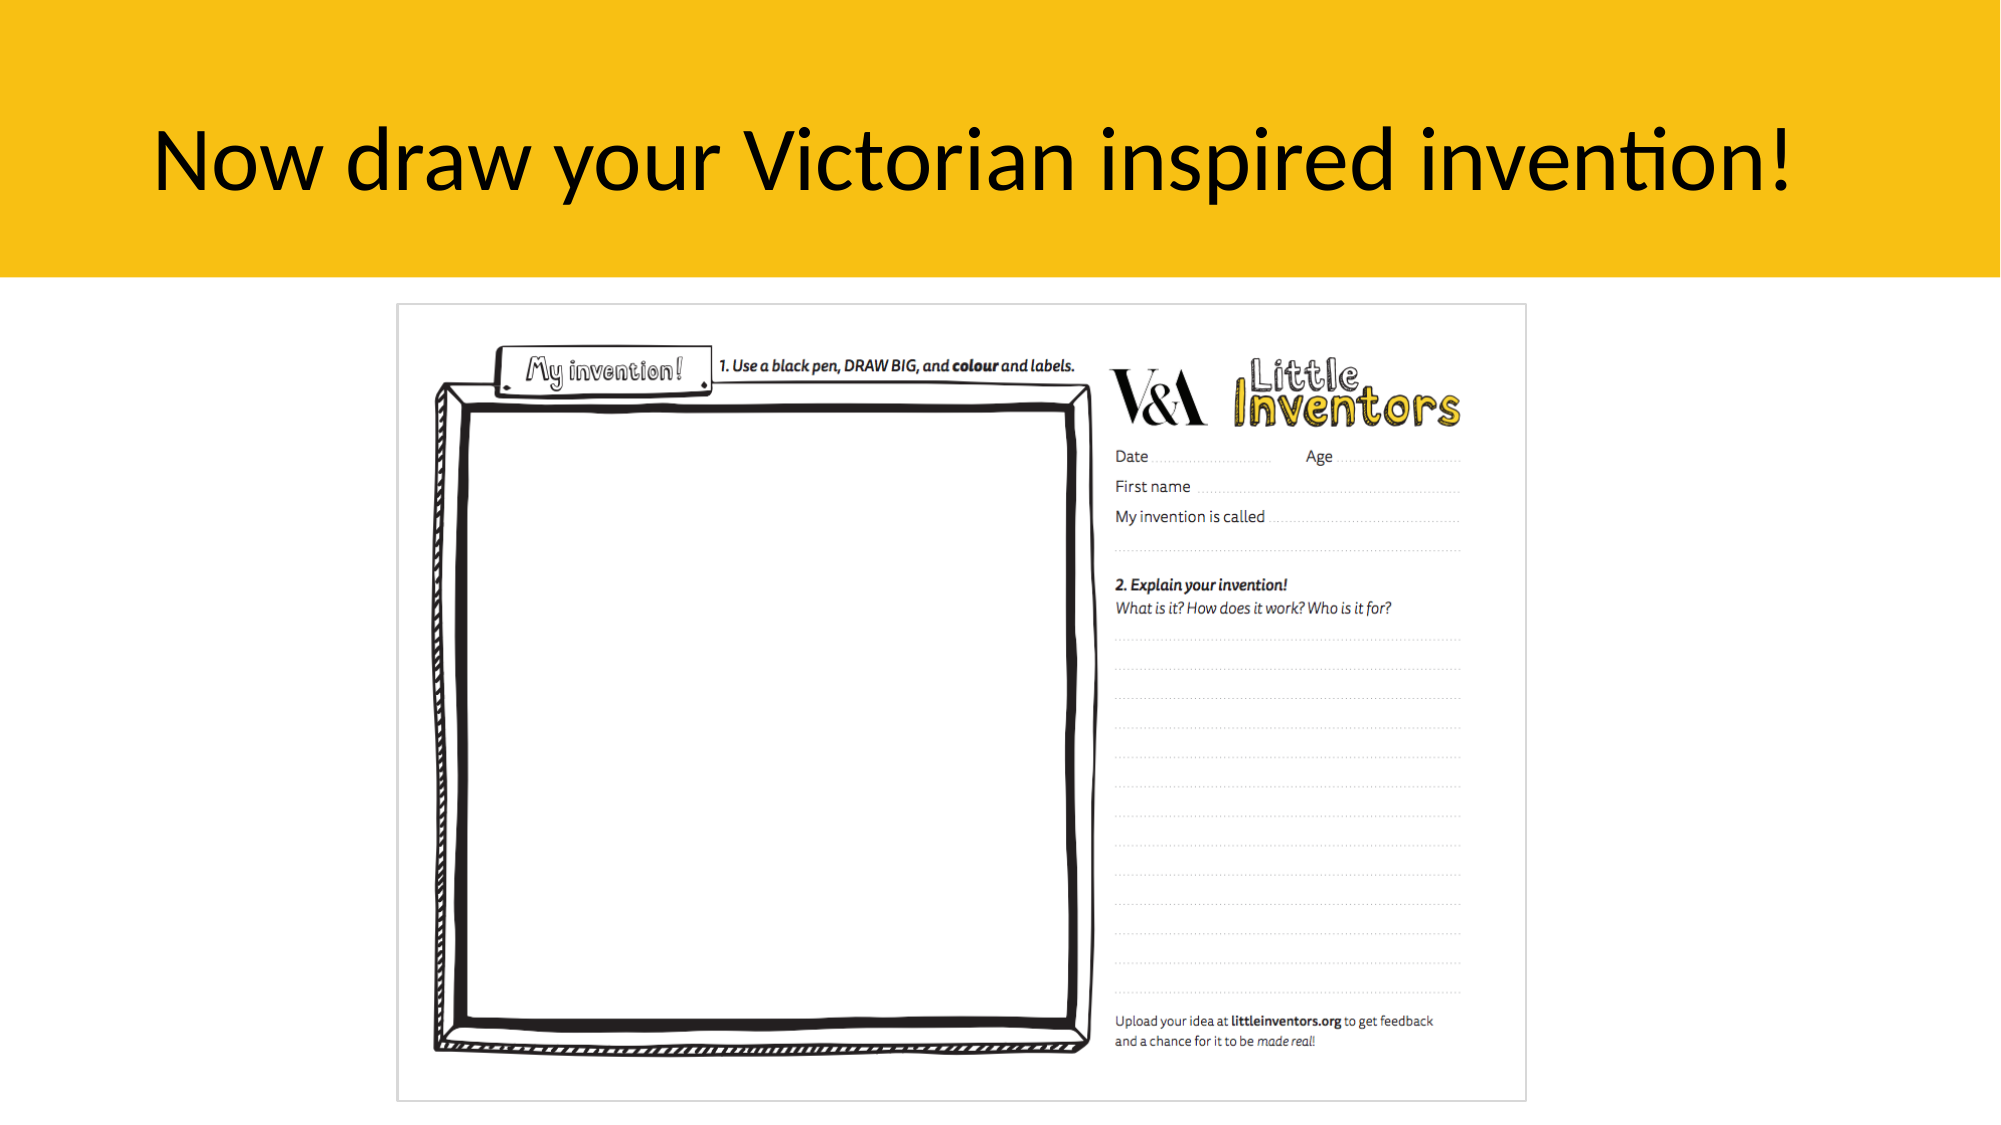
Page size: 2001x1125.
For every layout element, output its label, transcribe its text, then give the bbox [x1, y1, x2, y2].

title Now draw your Victorian inspired invention! [137, 59, 1863, 262]
picture [398, 304, 1526, 1100]
